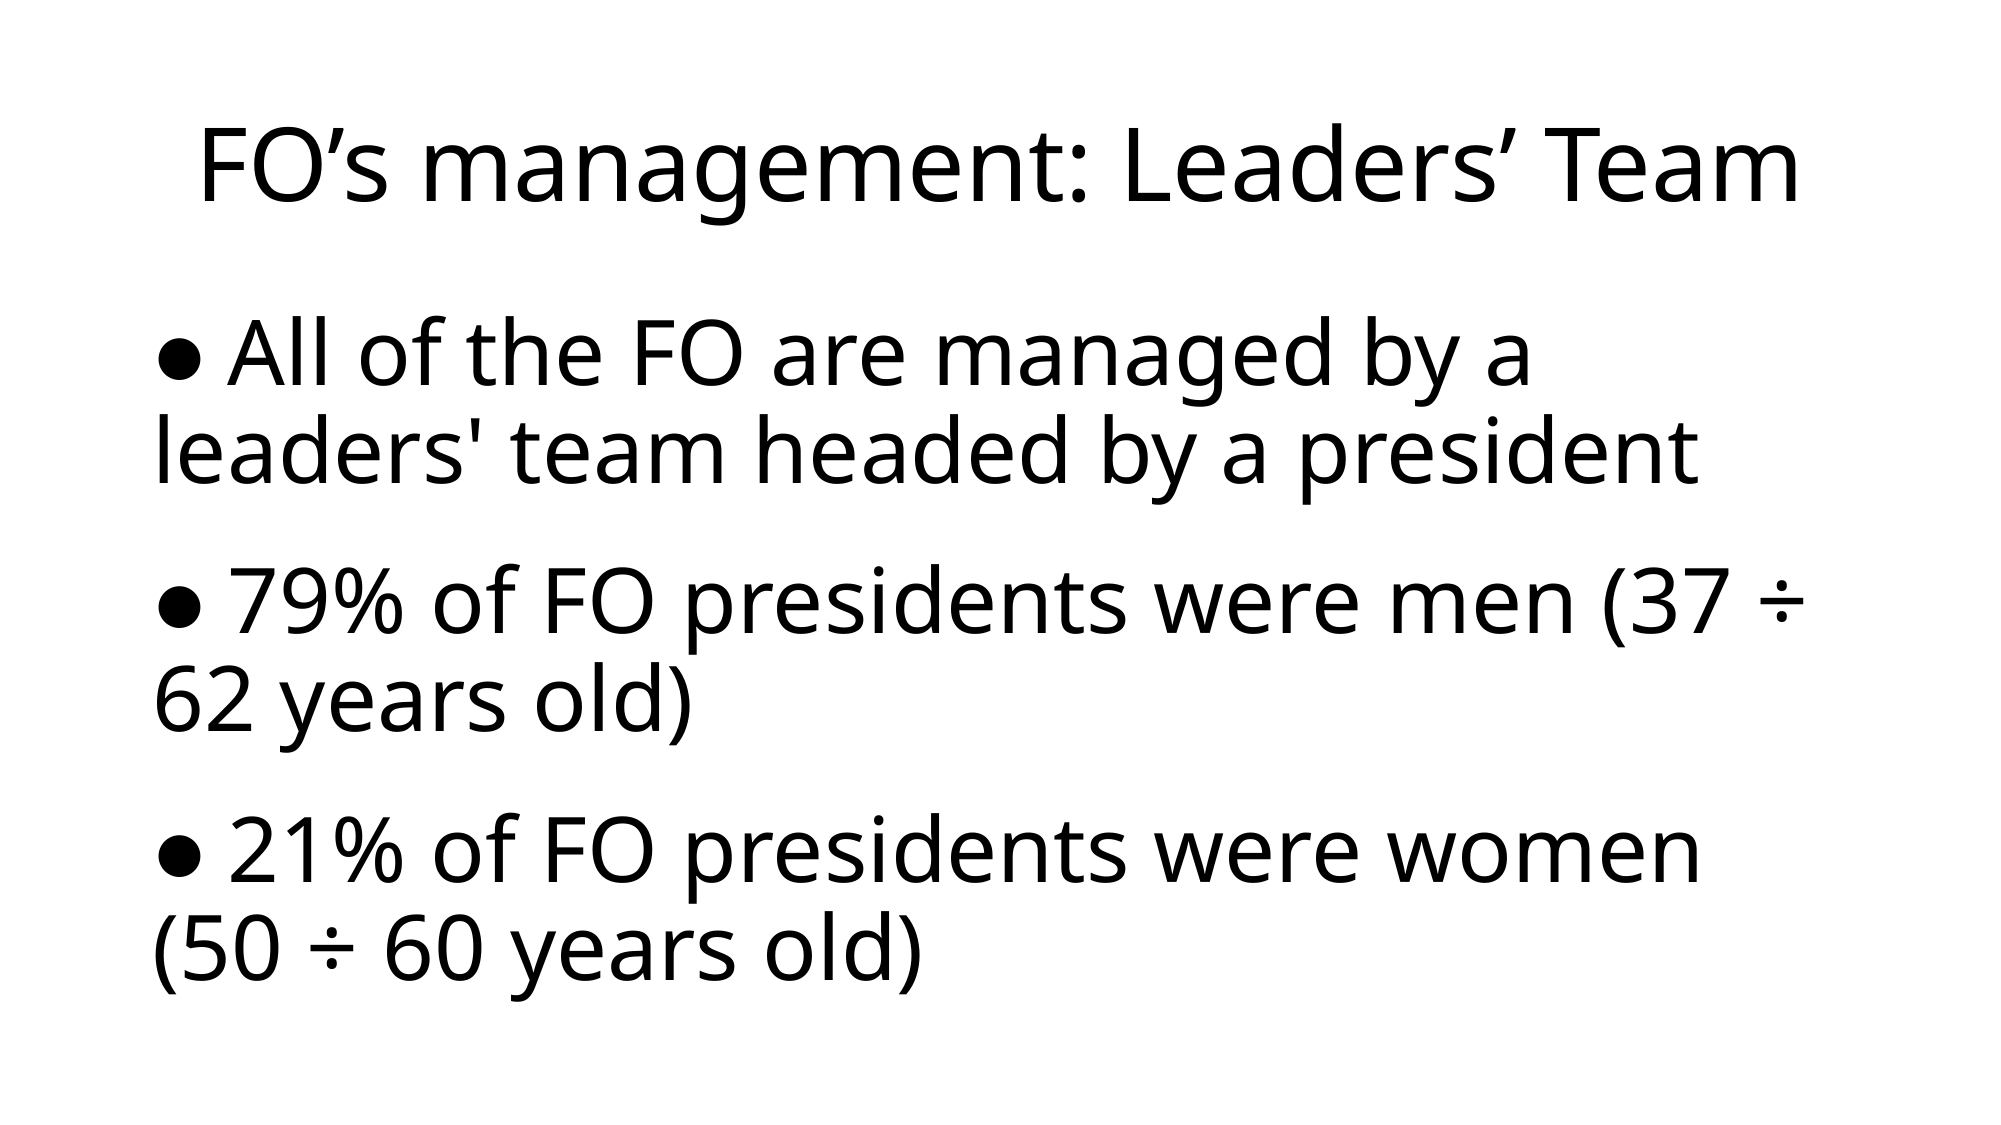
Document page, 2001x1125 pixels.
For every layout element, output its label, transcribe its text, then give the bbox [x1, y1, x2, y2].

list ● All of the FO are managed by a leaders' team headed by a president ● 79% of FO presidents were men (37 ÷ 62 years old) ● 21% of FO presidents were women (50 ÷ 60 years old) [137, 299, 1863, 1014]
title FO’s management: Leaders’ Team [137, 59, 1863, 278]
